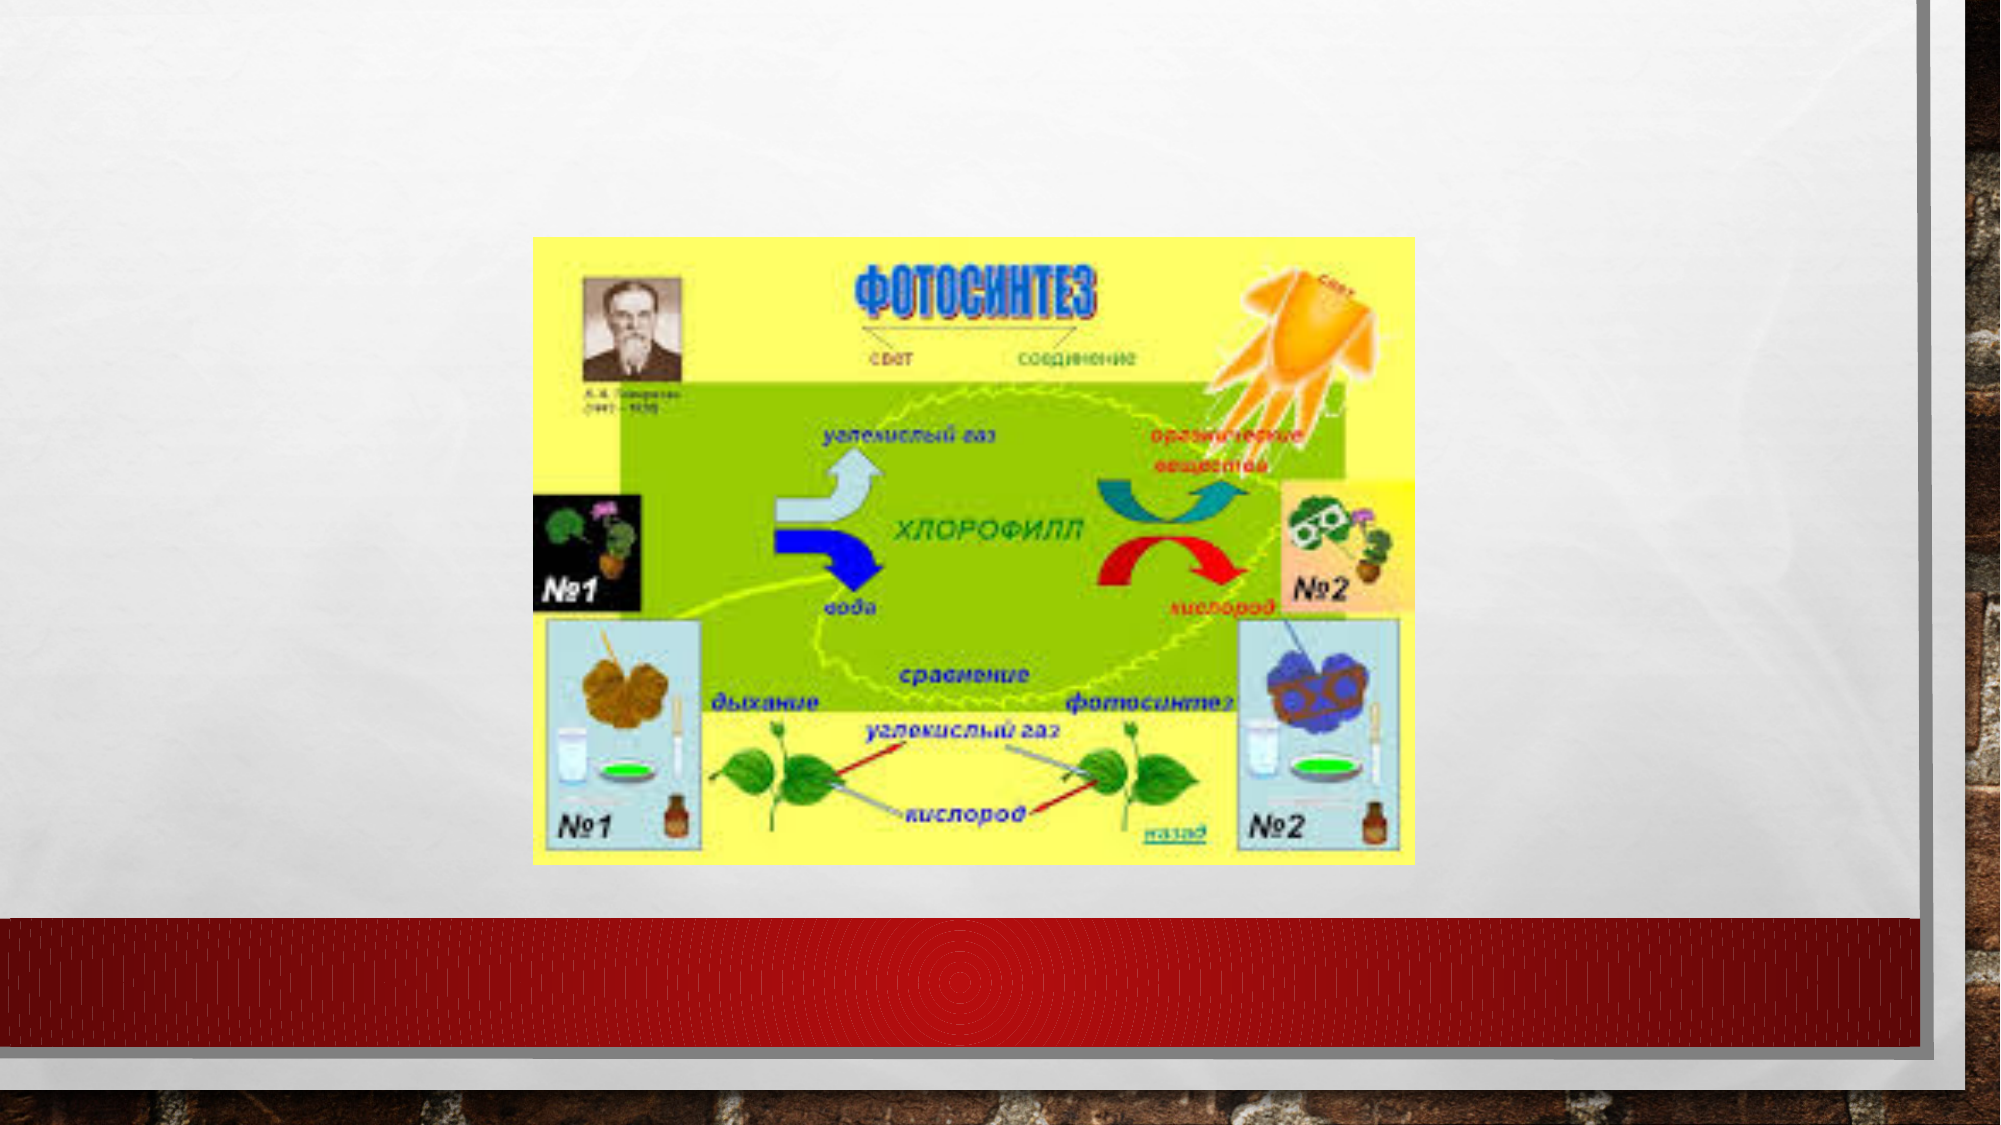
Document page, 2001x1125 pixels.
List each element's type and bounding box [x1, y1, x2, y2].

list [533, 237, 1415, 865]
picture [0, 0, 2000, 1125]
